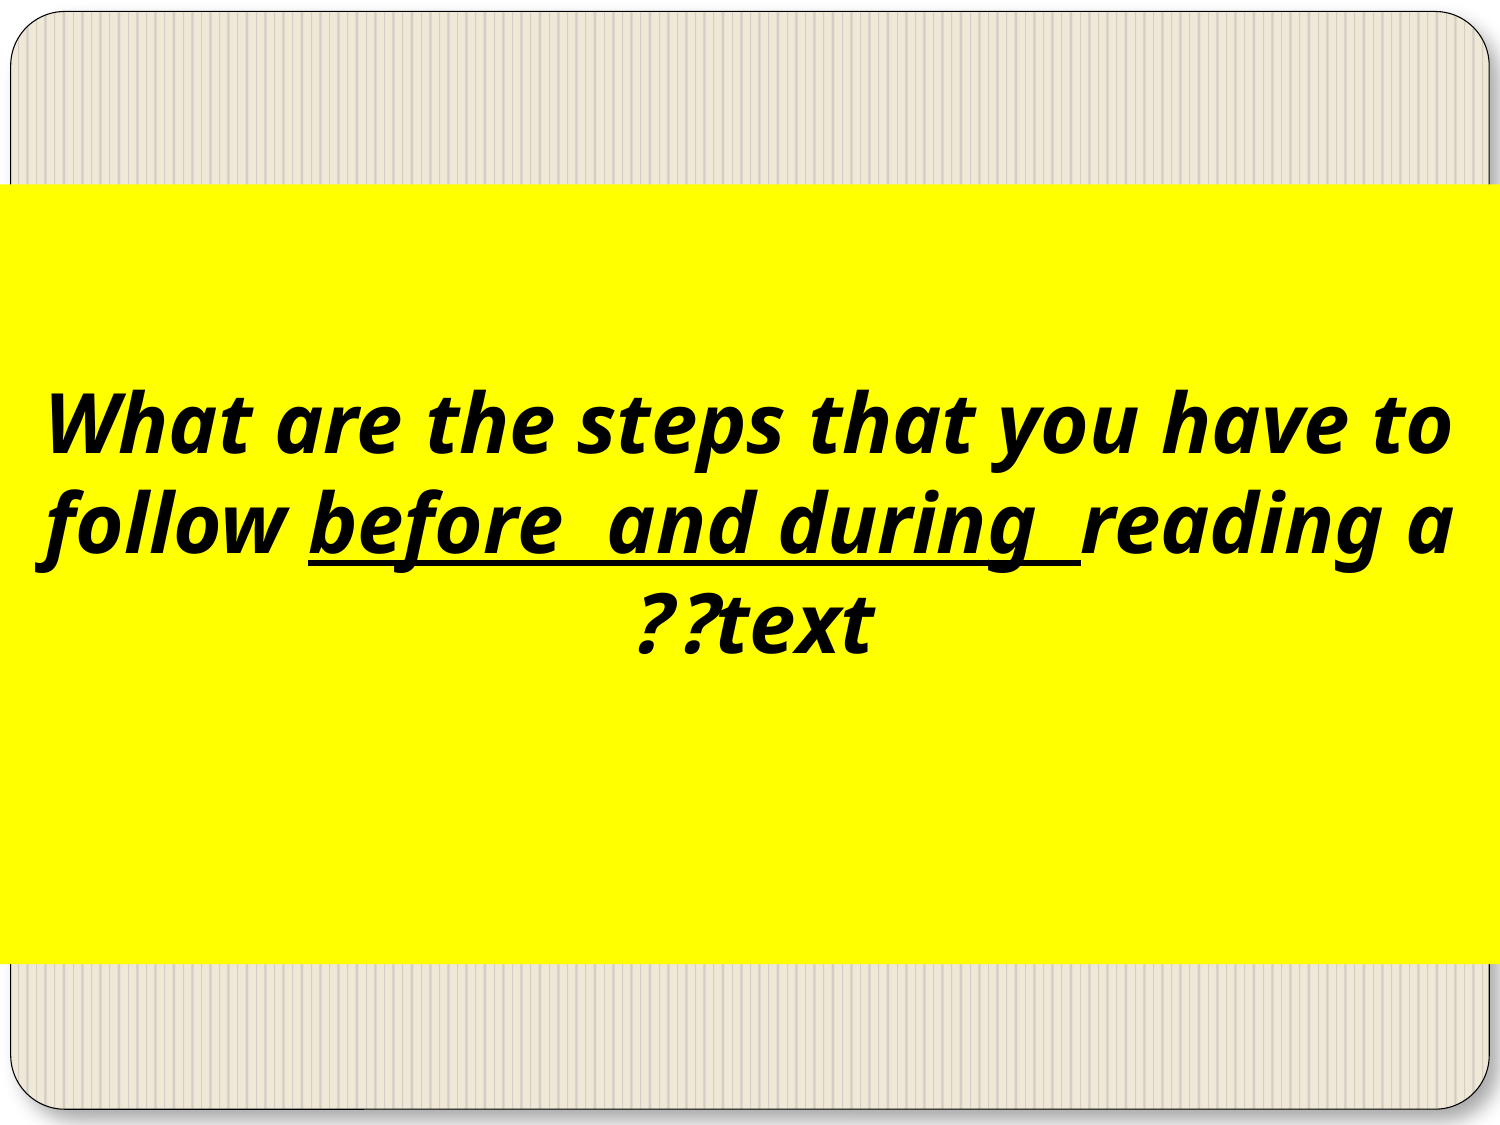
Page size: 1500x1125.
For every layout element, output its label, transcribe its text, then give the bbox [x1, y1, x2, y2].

title What are the steps that you have to follow before and during reading a text?? [0, 184, 1500, 965]
